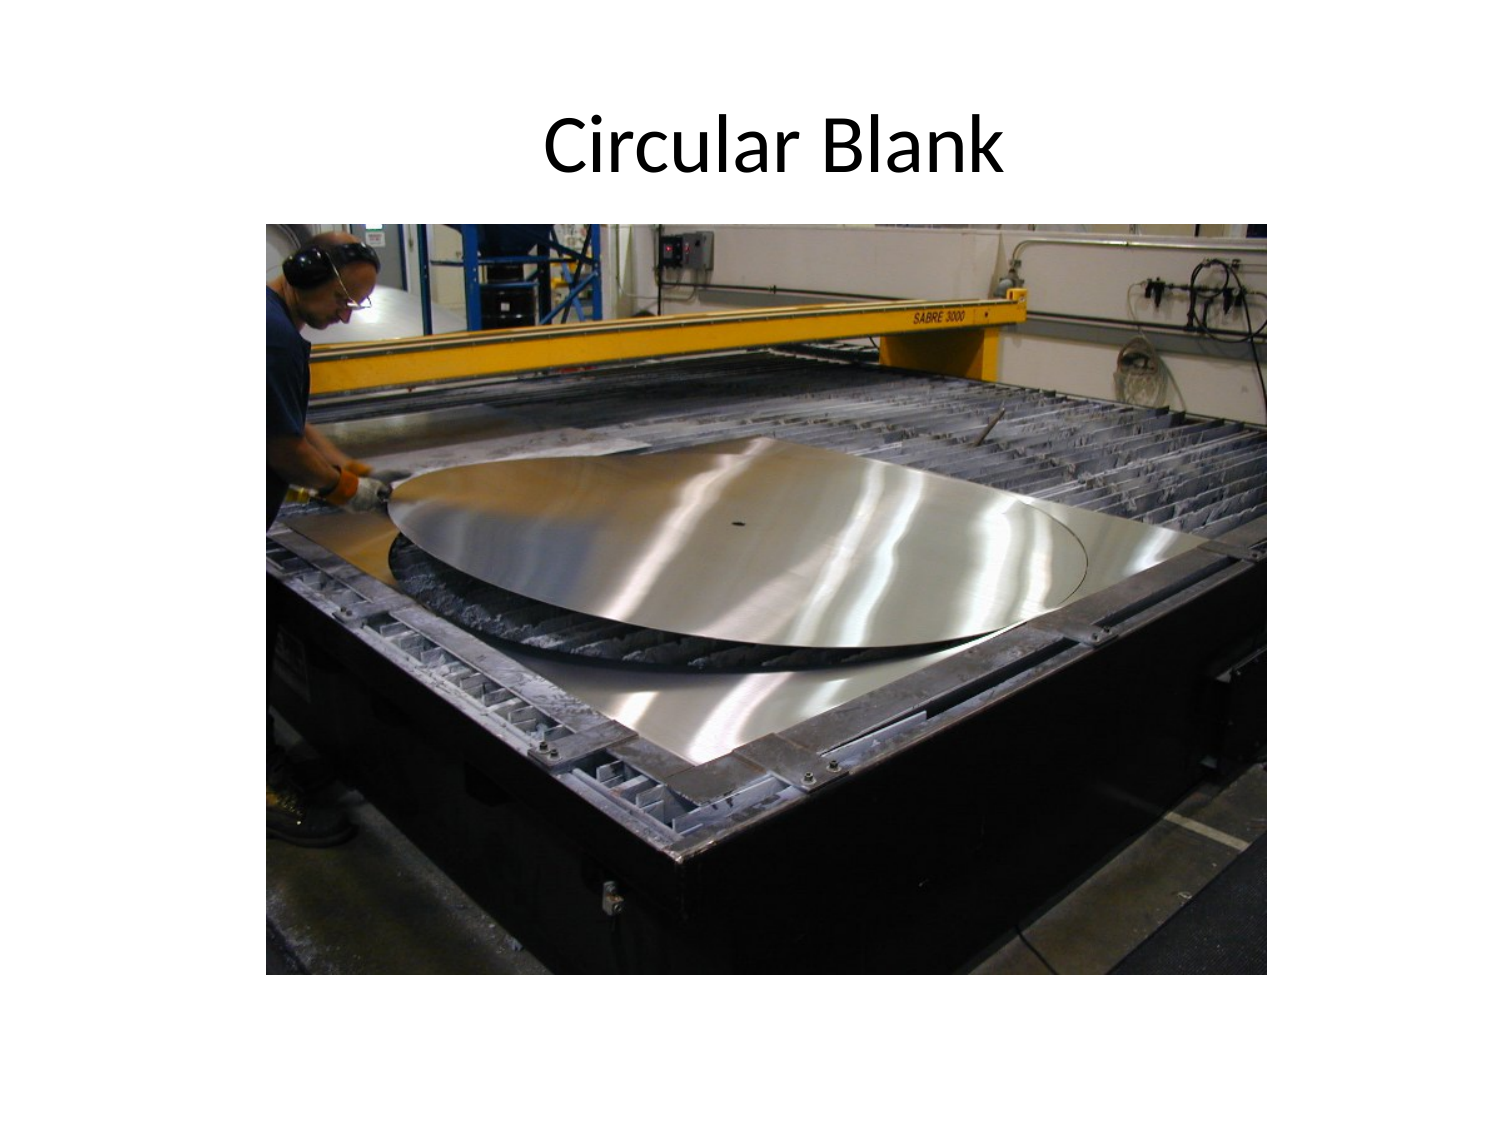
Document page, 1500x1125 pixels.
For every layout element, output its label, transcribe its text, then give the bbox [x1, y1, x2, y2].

title Circular Blank [287, 45, 1263, 223]
picture [265, 224, 1267, 976]
